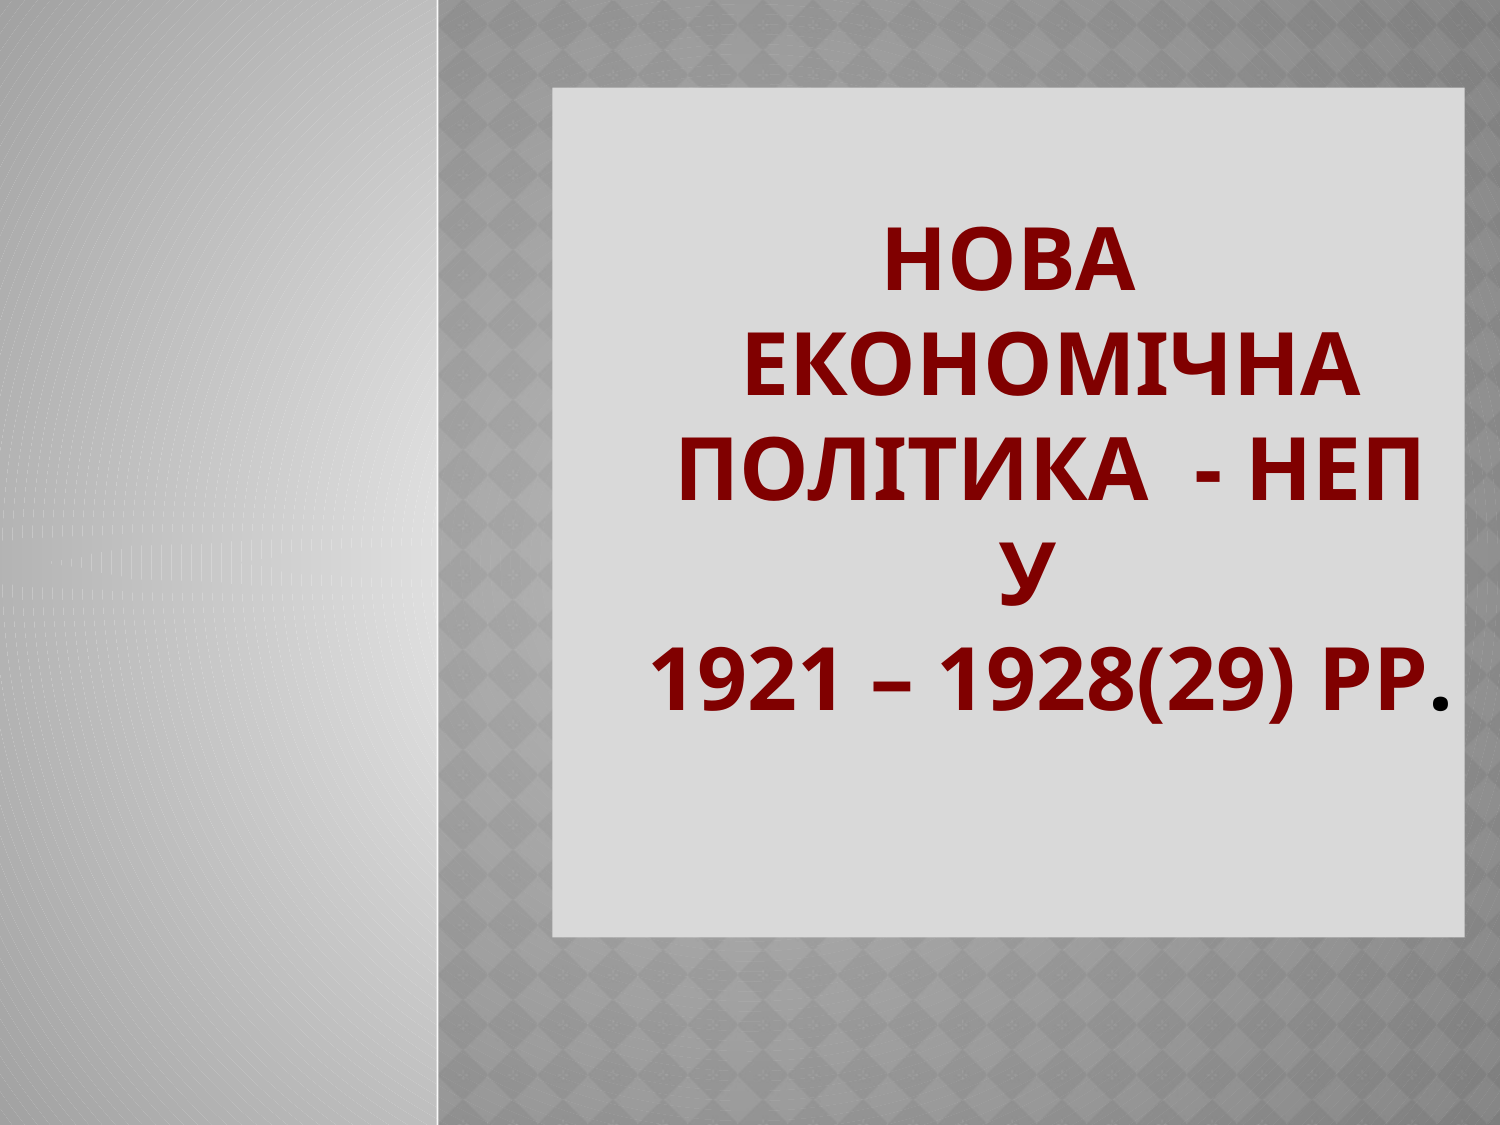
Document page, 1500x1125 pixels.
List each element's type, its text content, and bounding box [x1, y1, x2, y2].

title Нова економічна політика - НЕП у 1921 – 1928(29) рр. [552, 87, 1465, 938]
